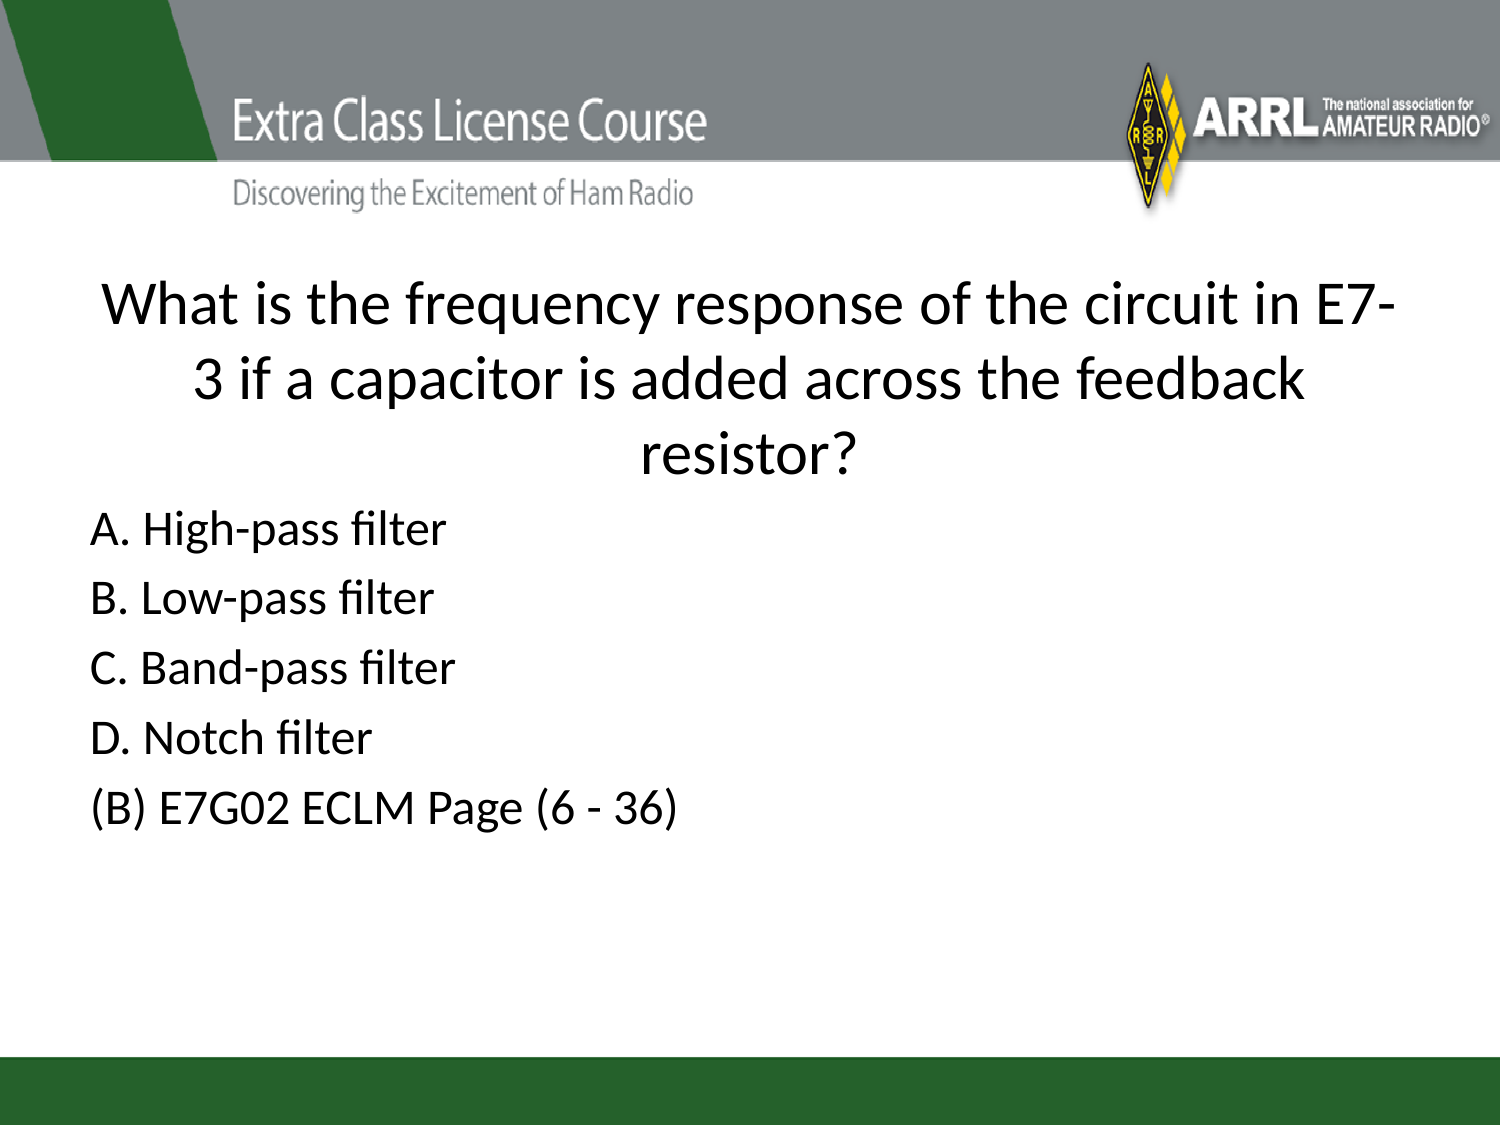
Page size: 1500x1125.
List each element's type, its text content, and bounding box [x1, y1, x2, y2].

picture [0, 0, 1500, 1125]
title What is the frequency response of the circuit in E7-3 if a capacitor is added across the feedback resistor? [75, 254, 1425, 435]
list A. High-pass filter B. Low-pass filter C. Band-pass filter D. Notch filter (B) E7G02 ECLM Page (6 - 36) [75, 487, 1425, 1005]
